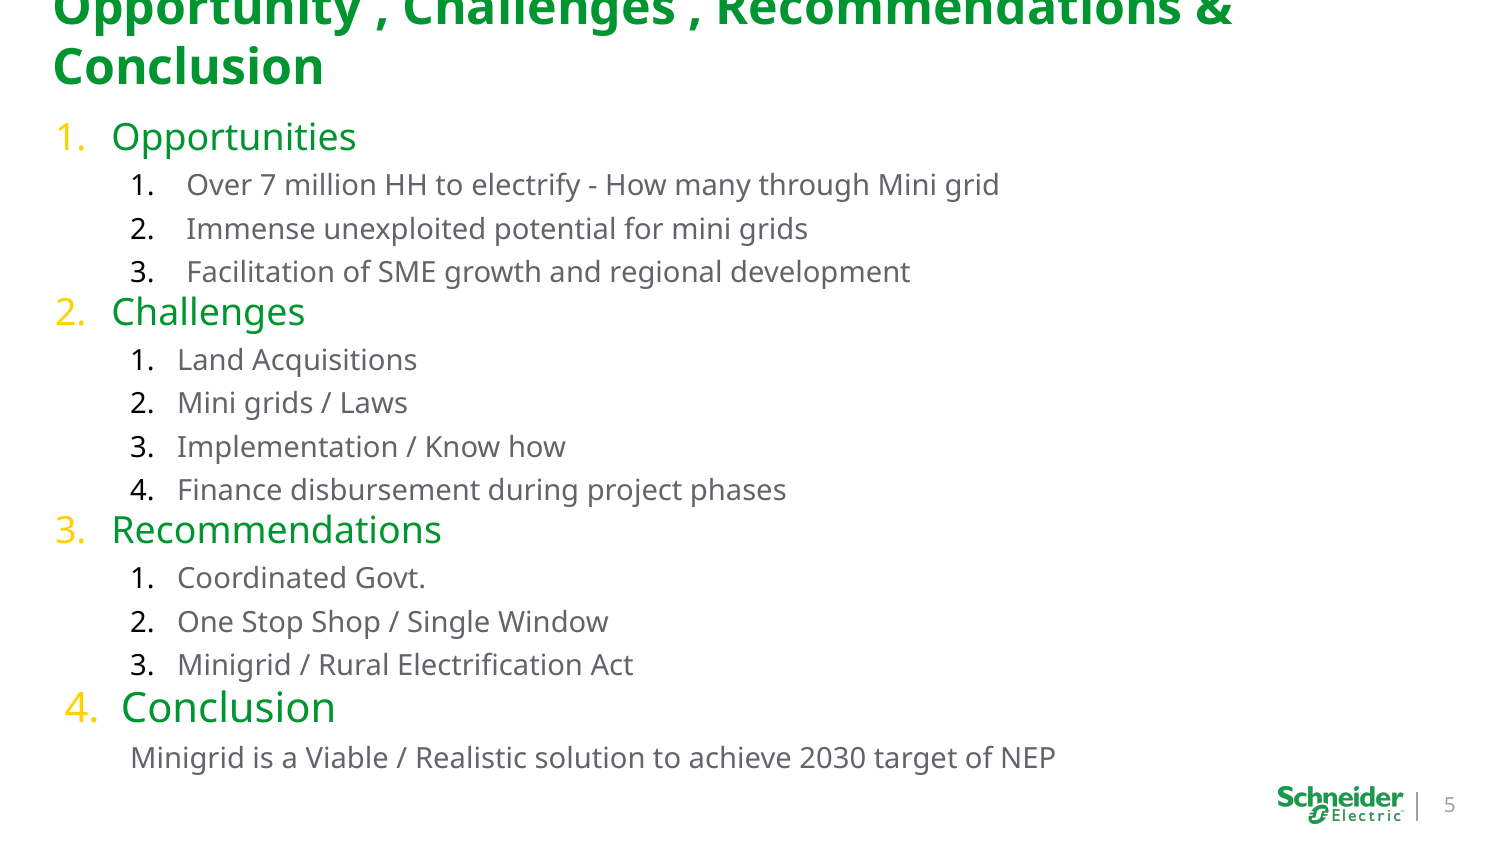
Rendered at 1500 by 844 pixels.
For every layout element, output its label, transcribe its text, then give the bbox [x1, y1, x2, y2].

list Opportunities Over 7 million HH to electrify - How many through Mini grid Immense unexploited potential for mini grids Facilitation of SME growth and regional development Challenges Land Acquisitions Mini grids / Laws Implementation / Know how Finance disbursement during project phases Recommendations Coordinated Govt. One Stop Shop / Single Window Minigrid / Rural Electrification Act Conclusion Minigrid is a Viable / Realistic solution to achieve 2030 target of NEP [55, 113, 1449, 784]
picture [1278, 786, 1412, 824]
title Opportunity , Challenges , Recommendations & Conclusion [52, 0, 1500, 102]
slide_number 5 [1417, 789, 1483, 822]
